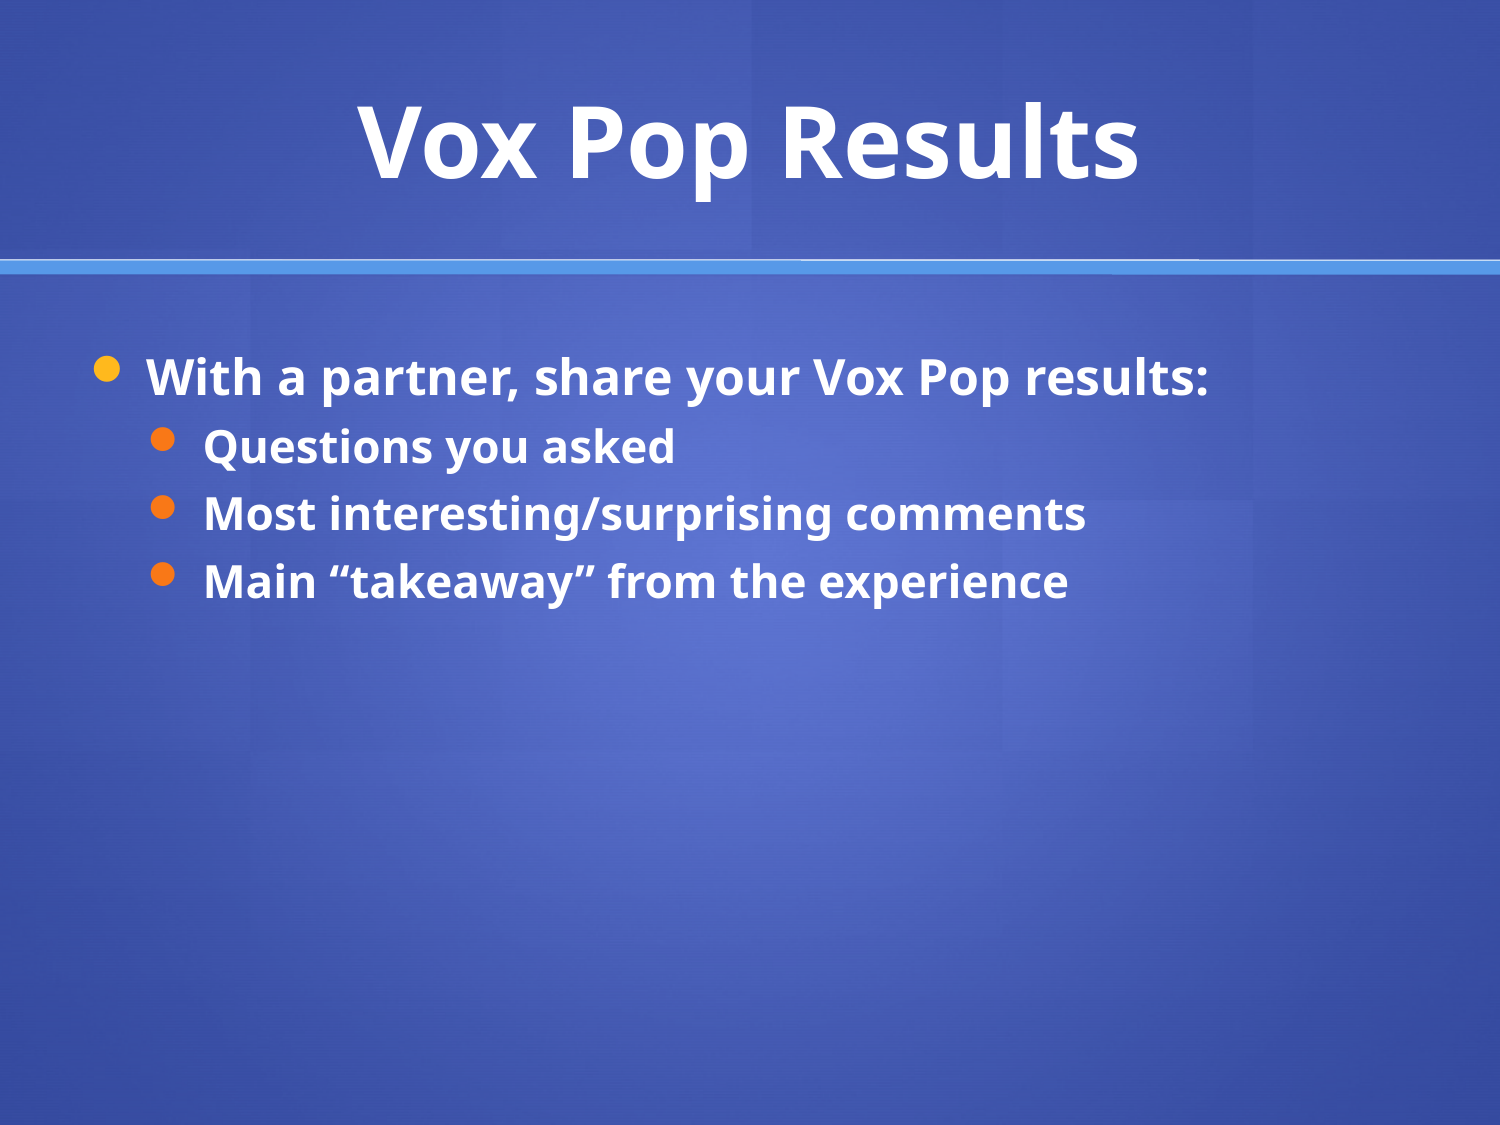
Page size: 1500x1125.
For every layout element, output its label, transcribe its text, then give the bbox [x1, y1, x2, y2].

title Vox Pop Results [75, 45, 1425, 233]
list With a partner, share your Vox Pop results: Questions you asked Most interesting/surprising comments Main “takeaway” from the experience [75, 337, 1425, 988]
